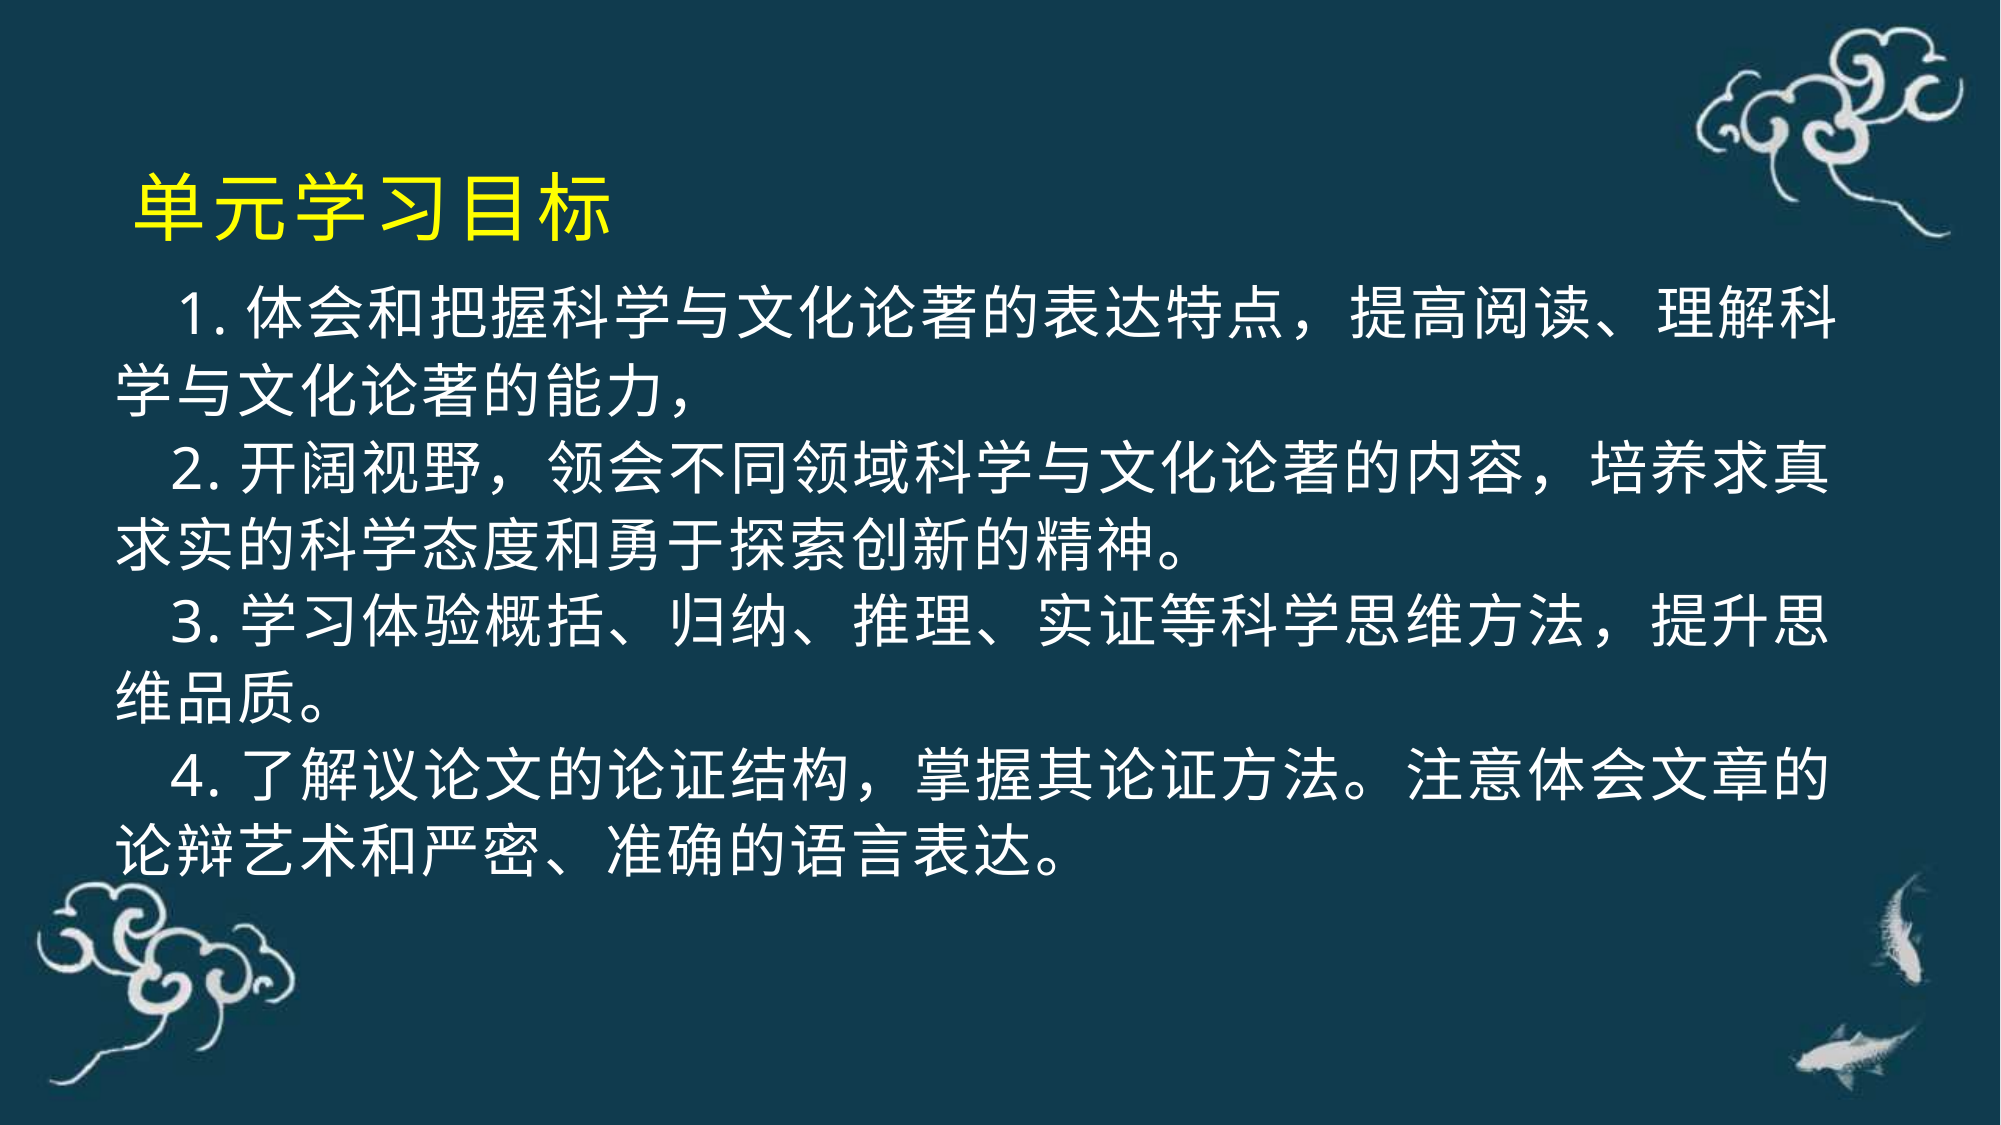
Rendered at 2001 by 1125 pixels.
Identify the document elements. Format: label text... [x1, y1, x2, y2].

title 单元学习目标 [116, 147, 1873, 263]
picture [0, 0, 2001, 1125]
list 1.体会和把握科学与文化论著的表达特点，提高阅读、理解科学与文化论著的能力， 2.开阔视野，领会不同领域科学与文化论著的内容，培养求真求实的科学态度和勇于探索创新的精神。 3.学习体验概括、归纳、推理、实证等科学思维方法，提升思维品质。 4.了解议论文的论证结构，掌握其论证方法。注意体会文章的论辩艺术和严密、准确的语言表达。 [100, 263, 1900, 1004]
